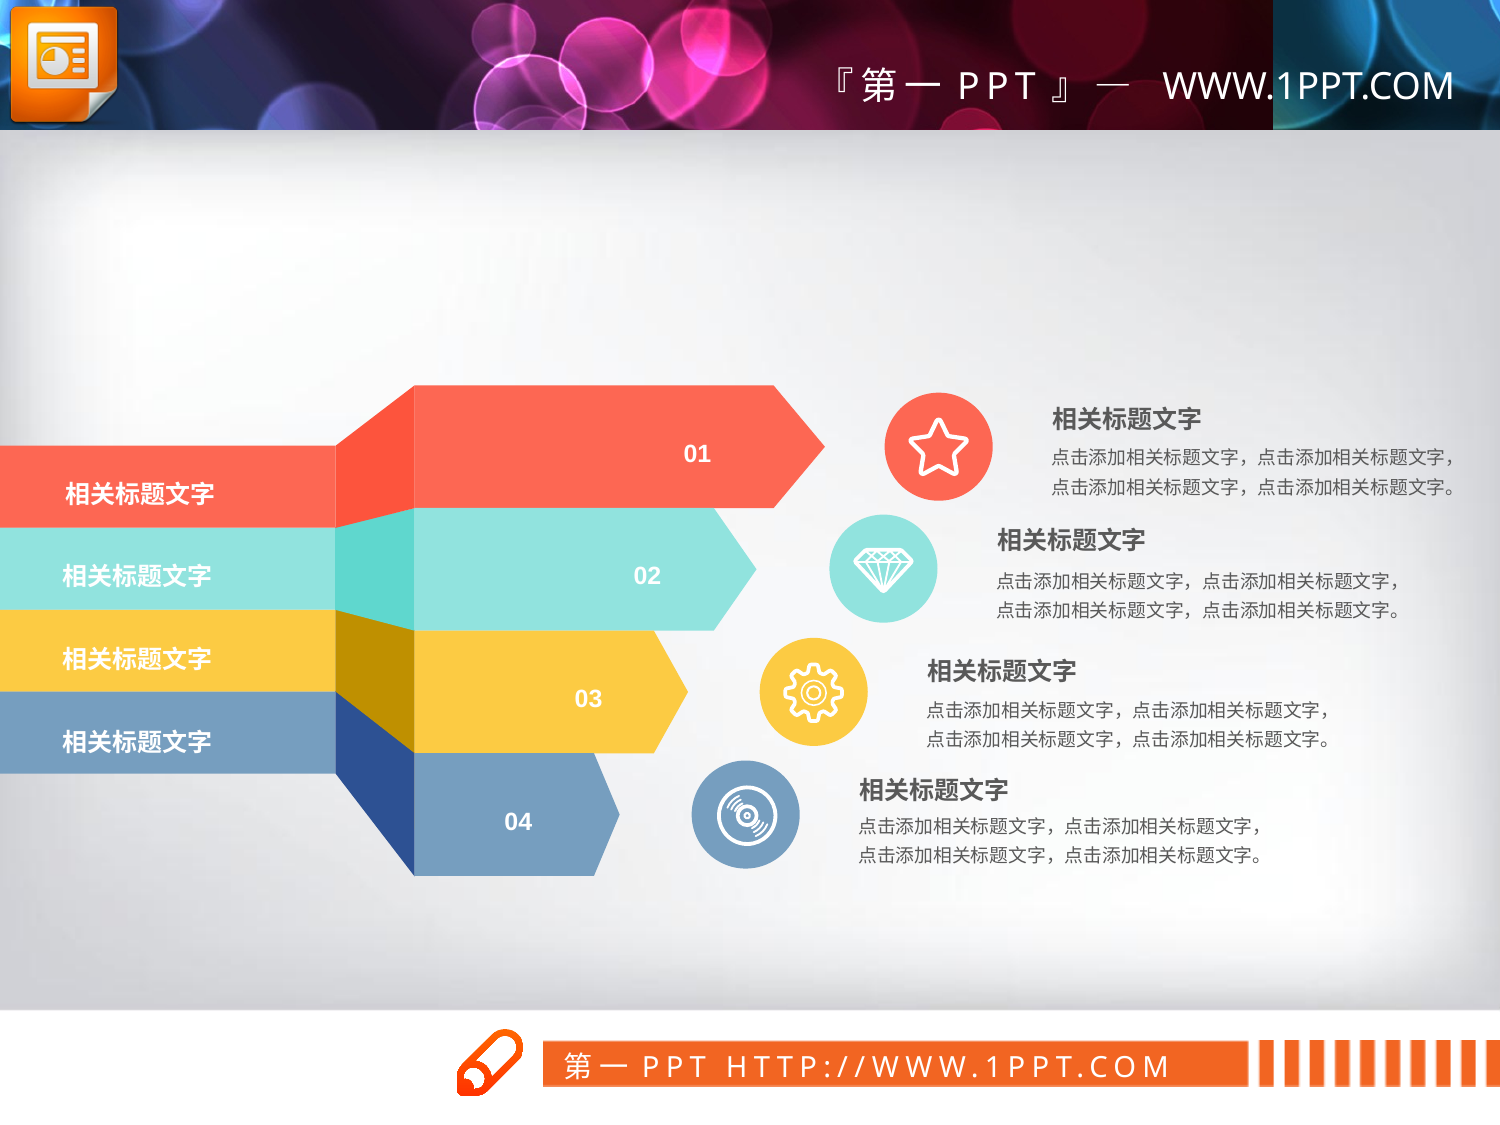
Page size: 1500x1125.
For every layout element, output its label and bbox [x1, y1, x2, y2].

text_box [0, 385, 826, 877]
text_box [884, 392, 993, 501]
text_box [829, 637, 868, 747]
text_box [1036, 386, 1477, 507]
text_box [911, 639, 1352, 759]
picture [543, 1040, 1500, 1087]
picture [0, 0, 1500, 1012]
text_box [829, 514, 938, 623]
text_box [843, 757, 1284, 875]
text_box [981, 507, 1422, 630]
